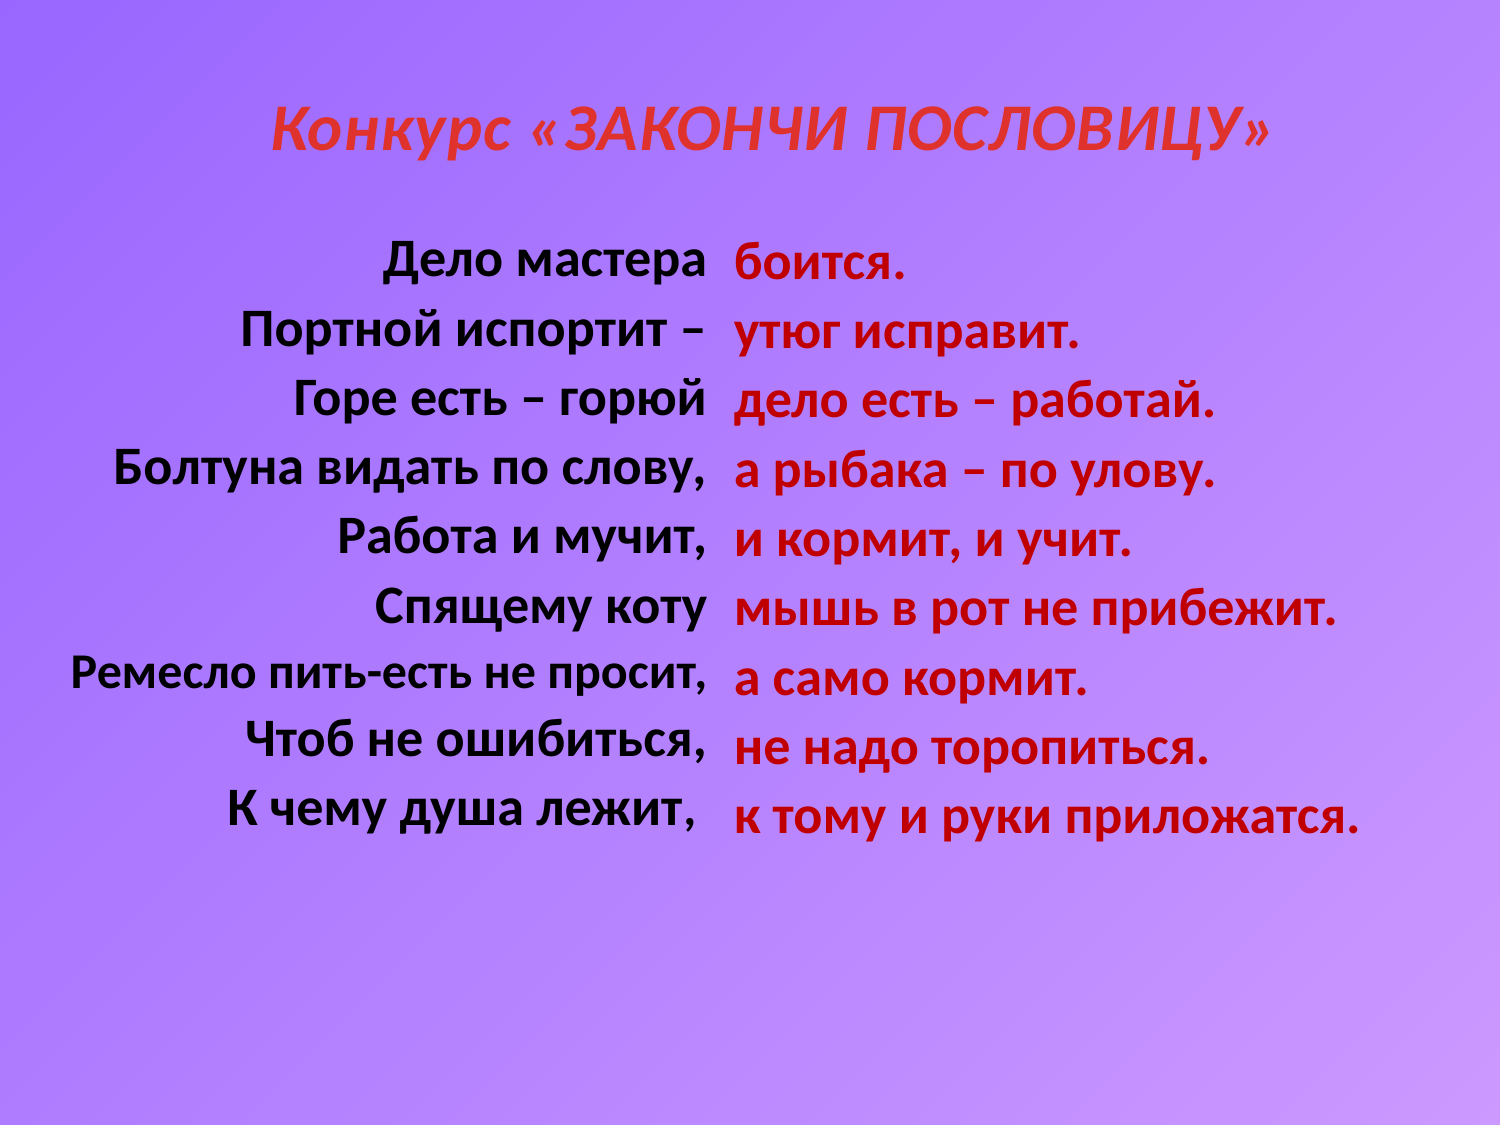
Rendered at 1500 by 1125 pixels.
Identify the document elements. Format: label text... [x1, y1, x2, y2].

title Конкурс «ЗАКОНЧИ ПОСЛОВИЦУ» [75, 47, 1425, 200]
list Дело мастера Портной испортит – Горе есть – горюй Болтуна видать по слову, Работа и мучит, Спящему коту Ремесло пить-есть не просит, Чтоб не ошибиться, К чему душа лежит, [35, 222, 723, 985]
list боится. утюг исправит. дело есть – работай. а рыбака – по улову. и кормит, и учит. мышь в рот не прибежит. а само кормит. не надо торопиться. к тому и руки приложатся. [718, 224, 1407, 988]
